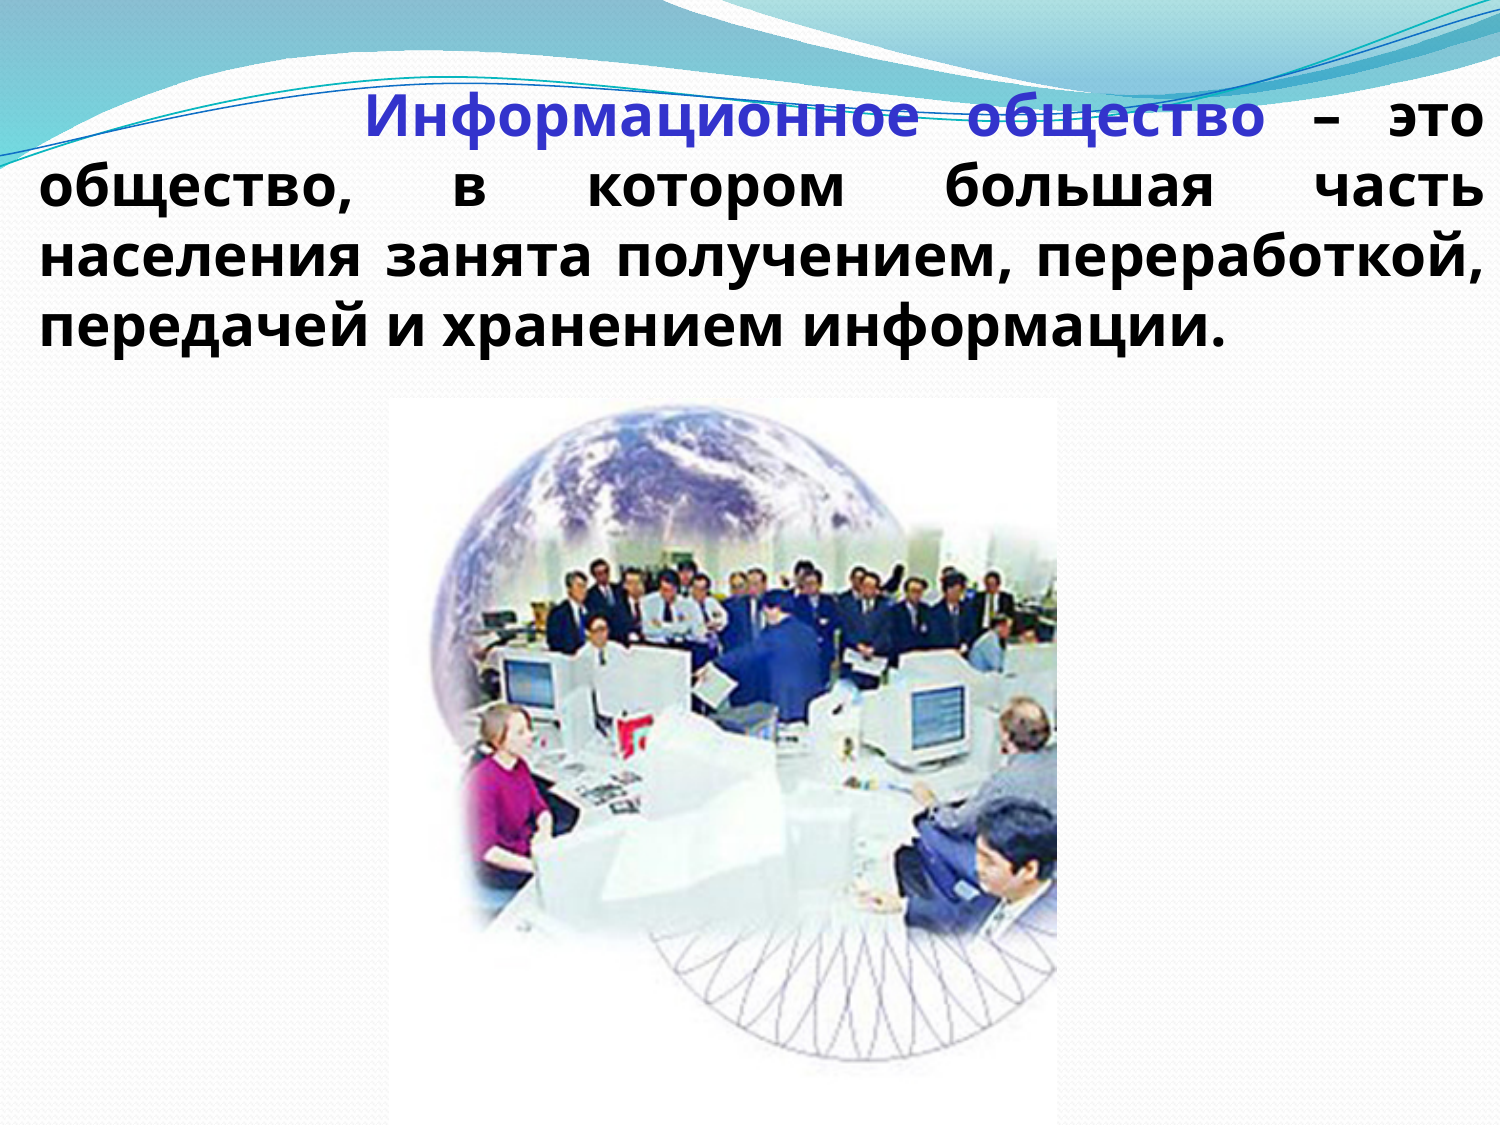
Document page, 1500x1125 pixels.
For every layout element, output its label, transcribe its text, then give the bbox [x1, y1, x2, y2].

text_box Информационное общество – это общество, в котором большая часть населения занята получением, переработкой, передачей и хранением информации. [23, 70, 1500, 365]
picture [389, 398, 1058, 1125]
